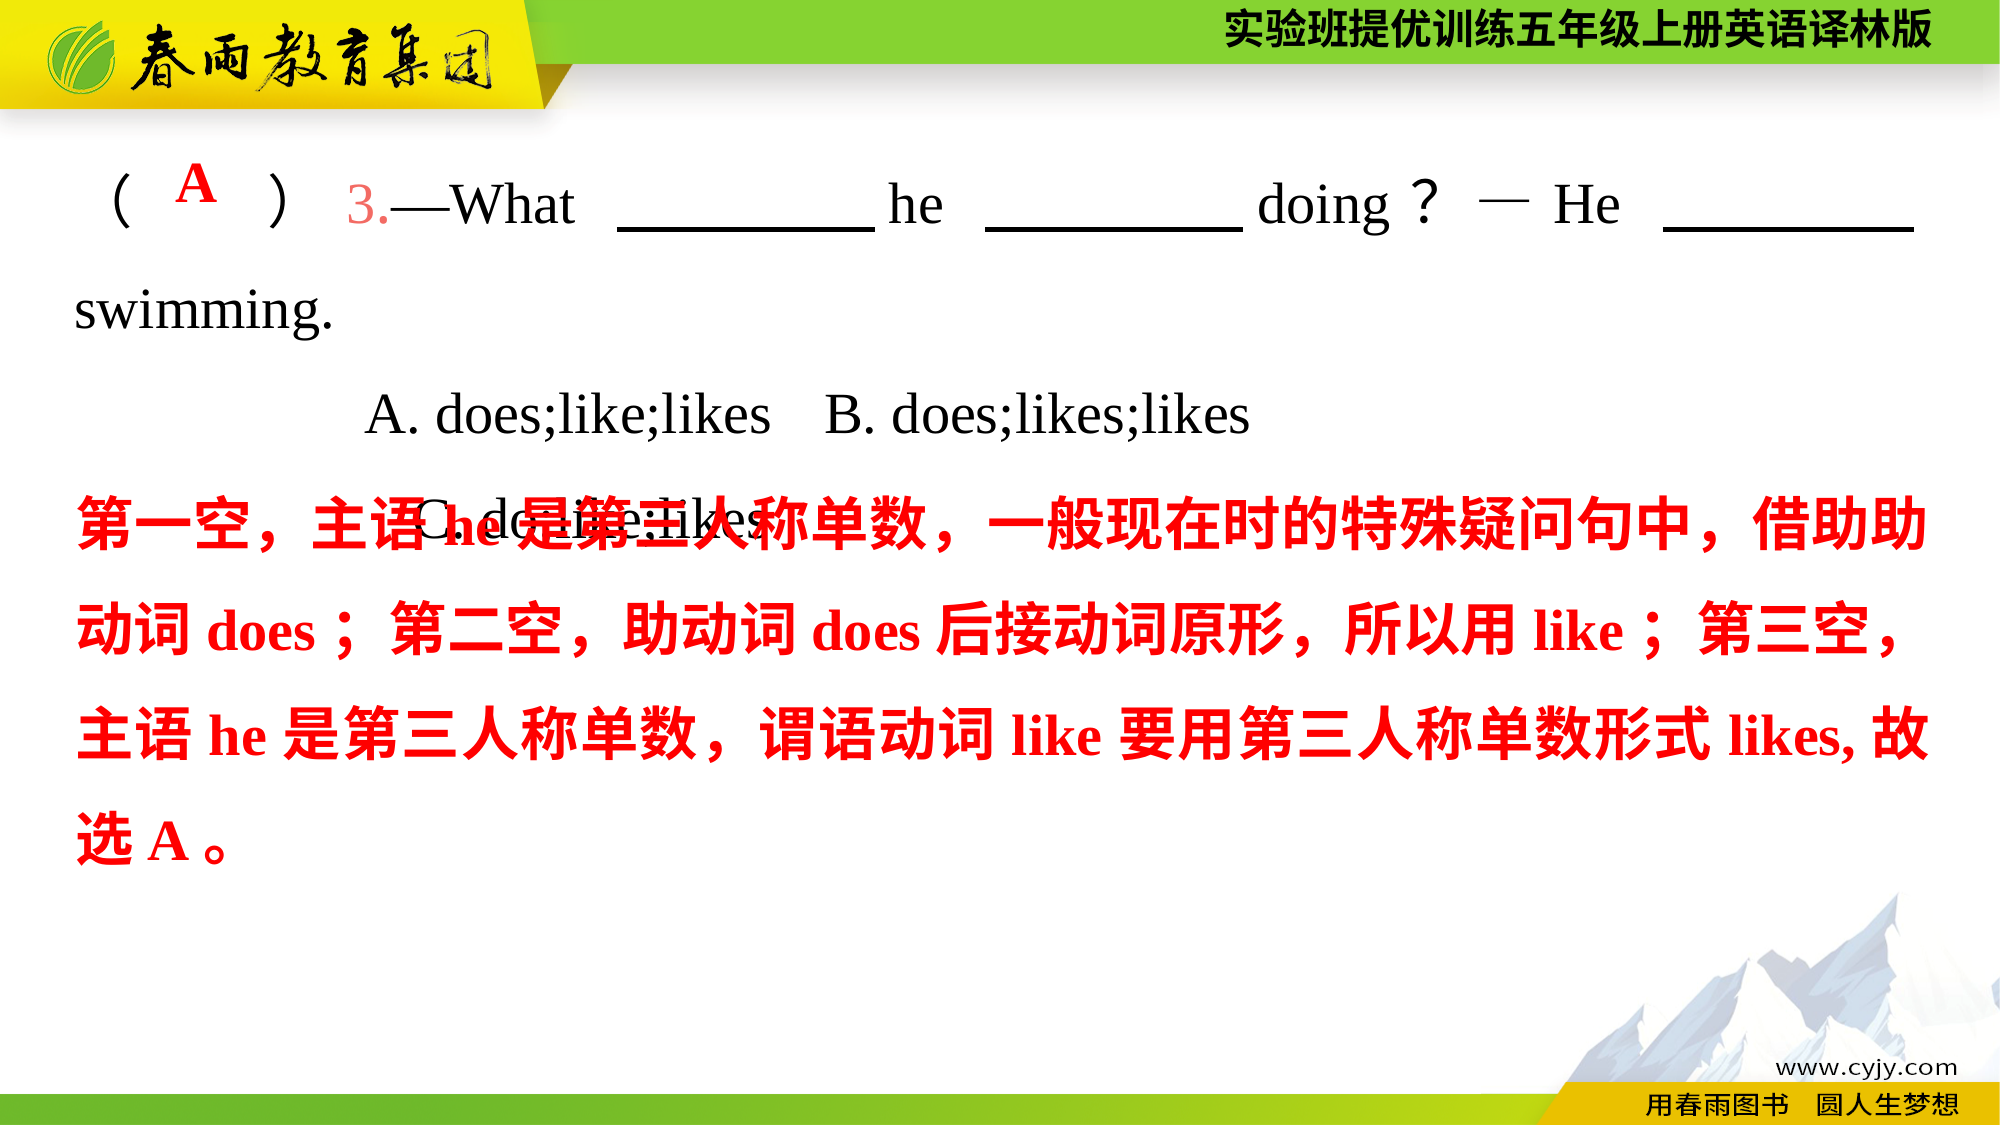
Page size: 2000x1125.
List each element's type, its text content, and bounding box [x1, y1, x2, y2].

text_box A [160, 137, 233, 222]
text_box 第一空，主语he是第三人称单数，一般现在时的特殊疑问句中，借助助动词does；第二空，助动词does后接动词原形，所以用like；第三空，主语he是第三人称单数，谓语动词like要用第三人称单数形式likes,故选A。 [60, 444, 1945, 880]
list （ ）3.—What he doing？—He swimming. A. does;like;likes B. does;likes;likes C. do;like;likes [59, 122, 1944, 456]
picture [0, 0, 2000, 1125]
